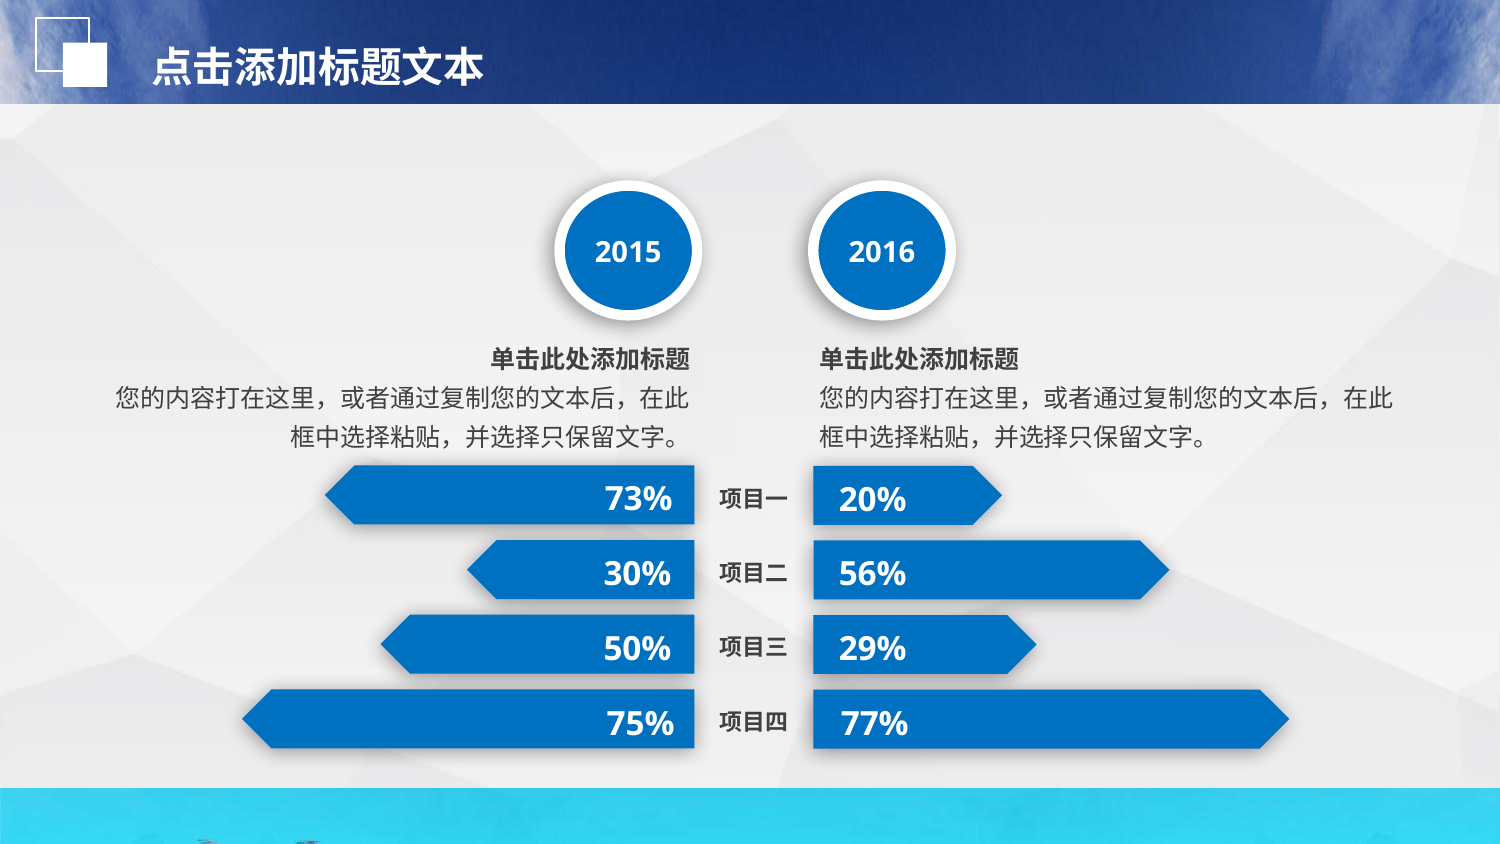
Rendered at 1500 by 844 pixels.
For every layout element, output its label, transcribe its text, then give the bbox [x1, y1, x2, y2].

text_box 项目一 [708, 478, 800, 518]
text_box 单击此处添加标题 您的内容打在这里，或者通过复制您的文本后，在此框中选择粘贴，并选择只保留文字。 [813, 331, 1424, 454]
text_box 项目二 [708, 552, 800, 592]
text_box 点击添加标题文本 [136, 33, 501, 99]
text_box [811, 463, 1005, 527]
text_box 项目四 [708, 702, 800, 741]
text_box [811, 538, 1172, 602]
text_box [322, 463, 697, 527]
text_box 75% [595, 696, 686, 748]
text_box [378, 612, 697, 676]
text_box [811, 612, 1039, 677]
text_box [464, 537, 697, 602]
text_box [239, 687, 697, 751]
text_box 单击此处添加标题 您的内容打在这里，或者通过复制您的文本后，在此框中选择粘贴，并选择只保留文字。 [100, 331, 696, 454]
text_box 项目三 [708, 627, 800, 666]
text_box 2015 [557, 183, 700, 318]
text_box 29% [827, 621, 919, 673]
text_box 77% [829, 696, 921, 748]
text_box 20% [827, 472, 919, 524]
text_box 73% [593, 471, 685, 523]
text_box [811, 687, 1292, 751]
text_box 56% [827, 546, 919, 598]
text_box 50% [592, 621, 683, 673]
picture [0, 0, 1500, 844]
text_box 30% [592, 546, 683, 598]
text_box 2016 [811, 183, 953, 318]
